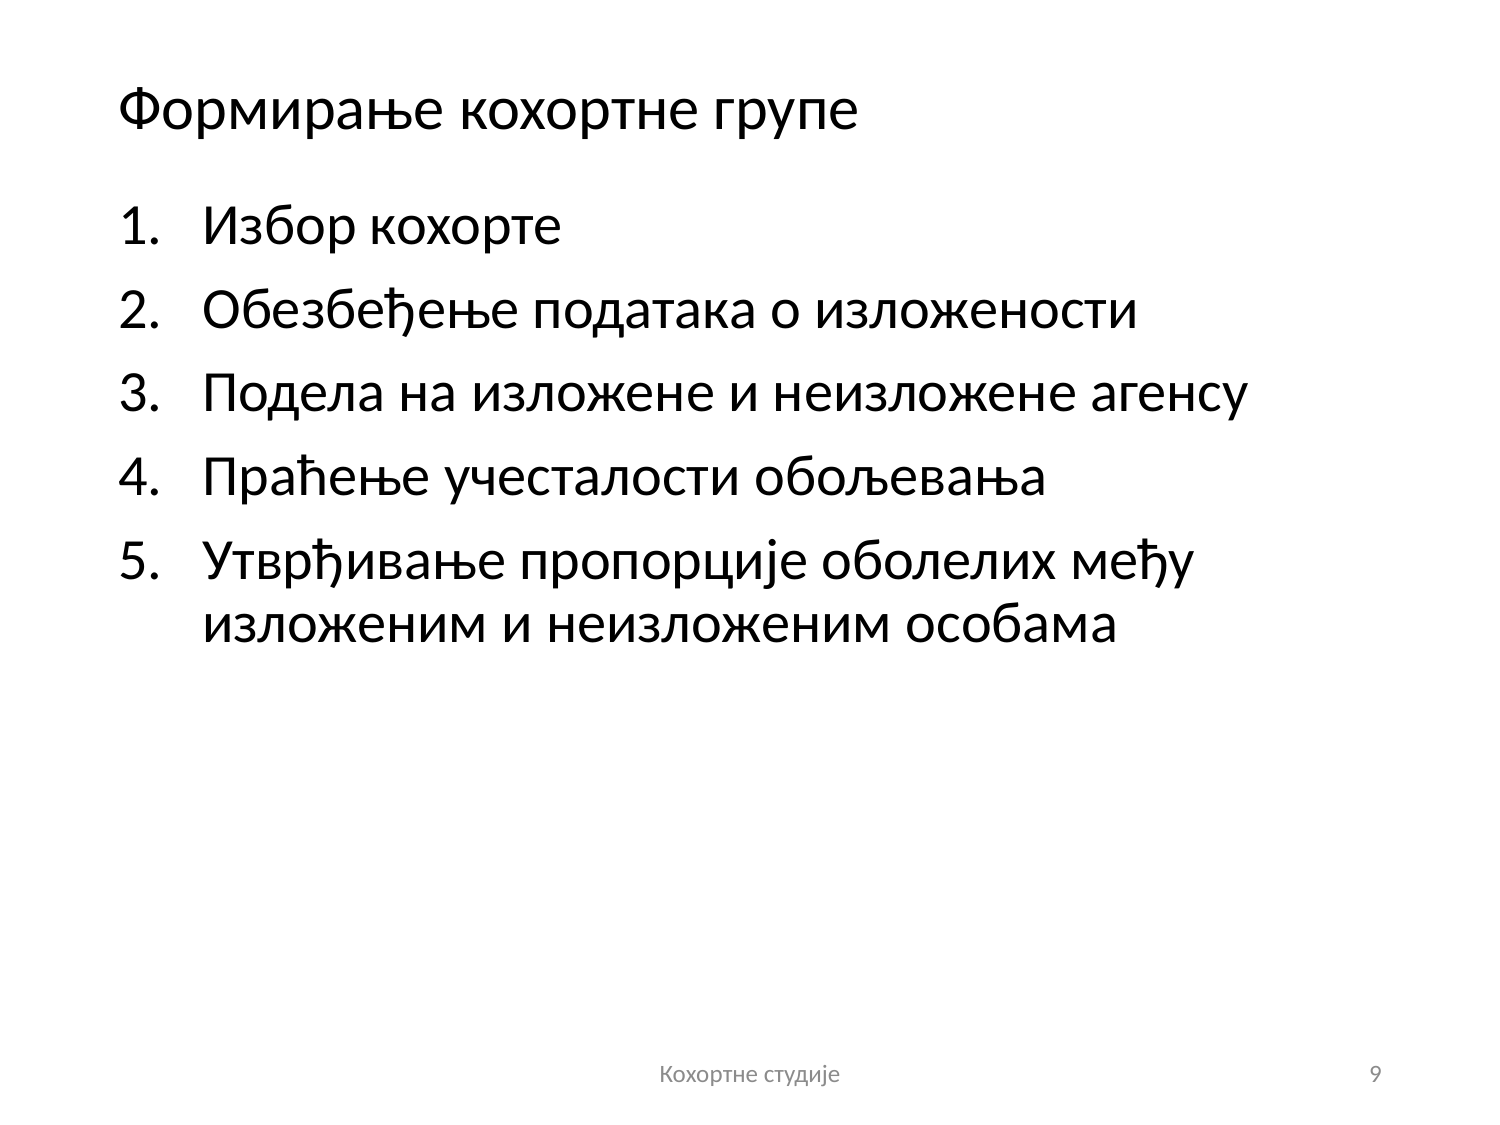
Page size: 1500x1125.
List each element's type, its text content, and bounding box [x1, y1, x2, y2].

list Избор кохорте Обезбеђење података о изложености Подела на изложене и неизложене агенсу Праћење учесталости обољевања Утврђивање пропорције оболелих међу изложеним и неизложеним особама [103, 186, 1397, 1014]
title Формирање кохортне групе [103, 59, 1397, 159]
slide_number 9 [1059, 1042, 1397, 1103]
footer Кохортне студије [496, 1042, 1004, 1103]
